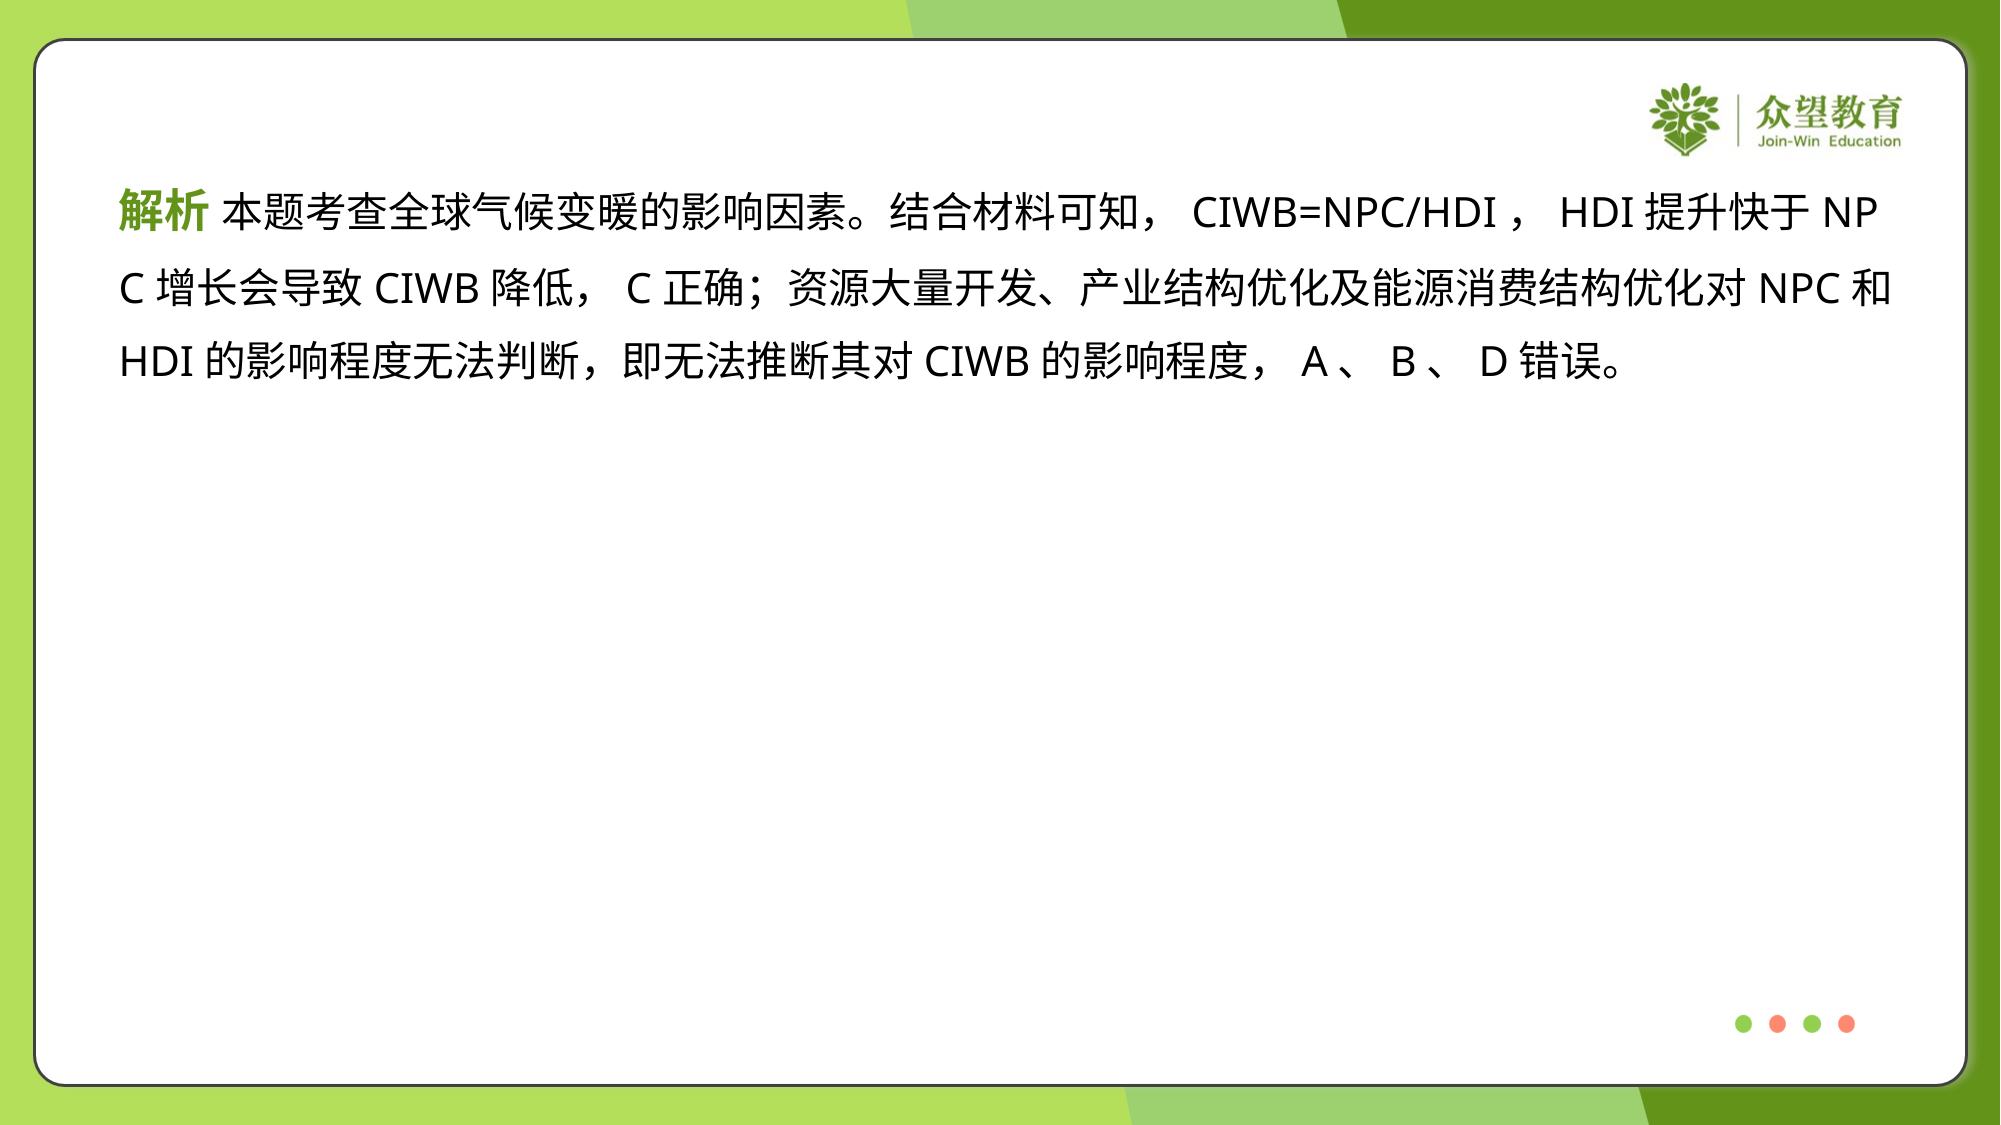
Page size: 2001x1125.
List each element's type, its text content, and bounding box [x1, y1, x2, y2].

text_box 解析 本题考查全球气候变暖的影响因素。结合材料可知，CIWB=NPC/HDI，HDI提升快于NP C增长会导致CIWB降低，C正确；资源大量开发、产业结构优化及能源消费结构优化对NPC和 HDI的影响程度无法判断，即无法推断其对CIWB的影响程度，A、B、D错误。 [118, 159, 1883, 377]
picture [0, 0, 2000, 1125]
